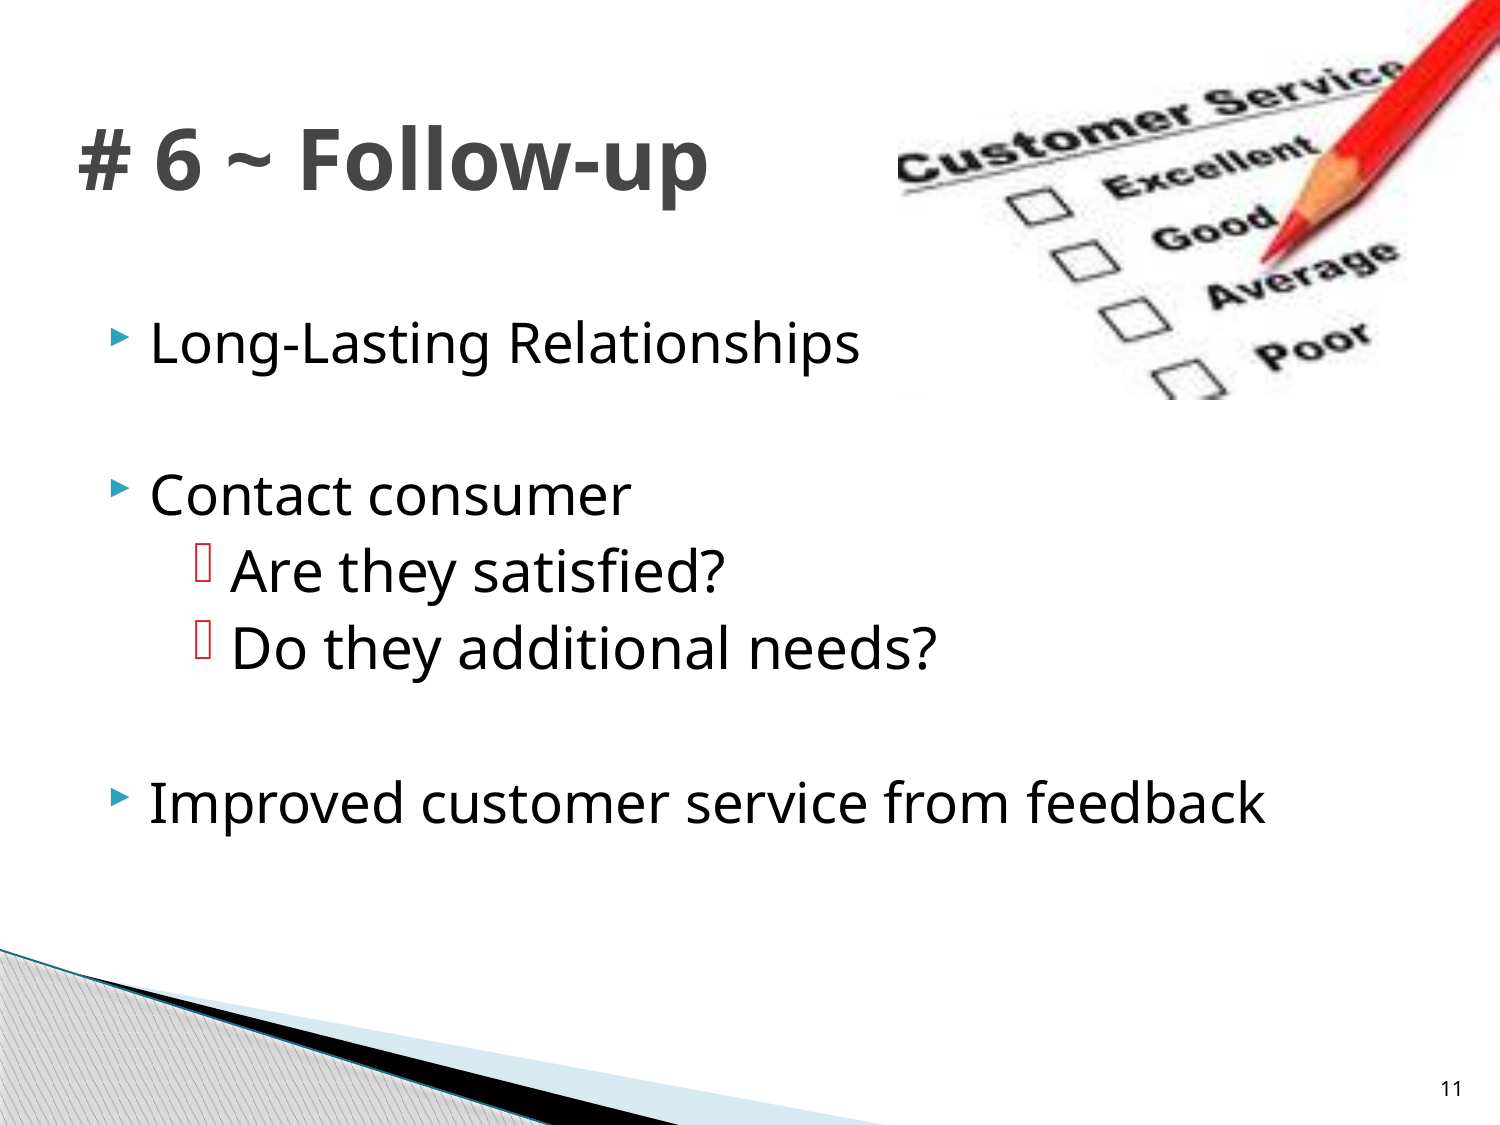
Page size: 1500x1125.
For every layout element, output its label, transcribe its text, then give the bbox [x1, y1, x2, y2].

list Long-Lasting Relationships Contact consumer Are they satisfied? Do they additional needs? Improved customer service from feedback [75, 299, 1425, 986]
title # 6 ~ Follow-up [62, 62, 892, 250]
picture [897, 0, 1500, 401]
slide_number 11 [1418, 1051, 1479, 1112]
